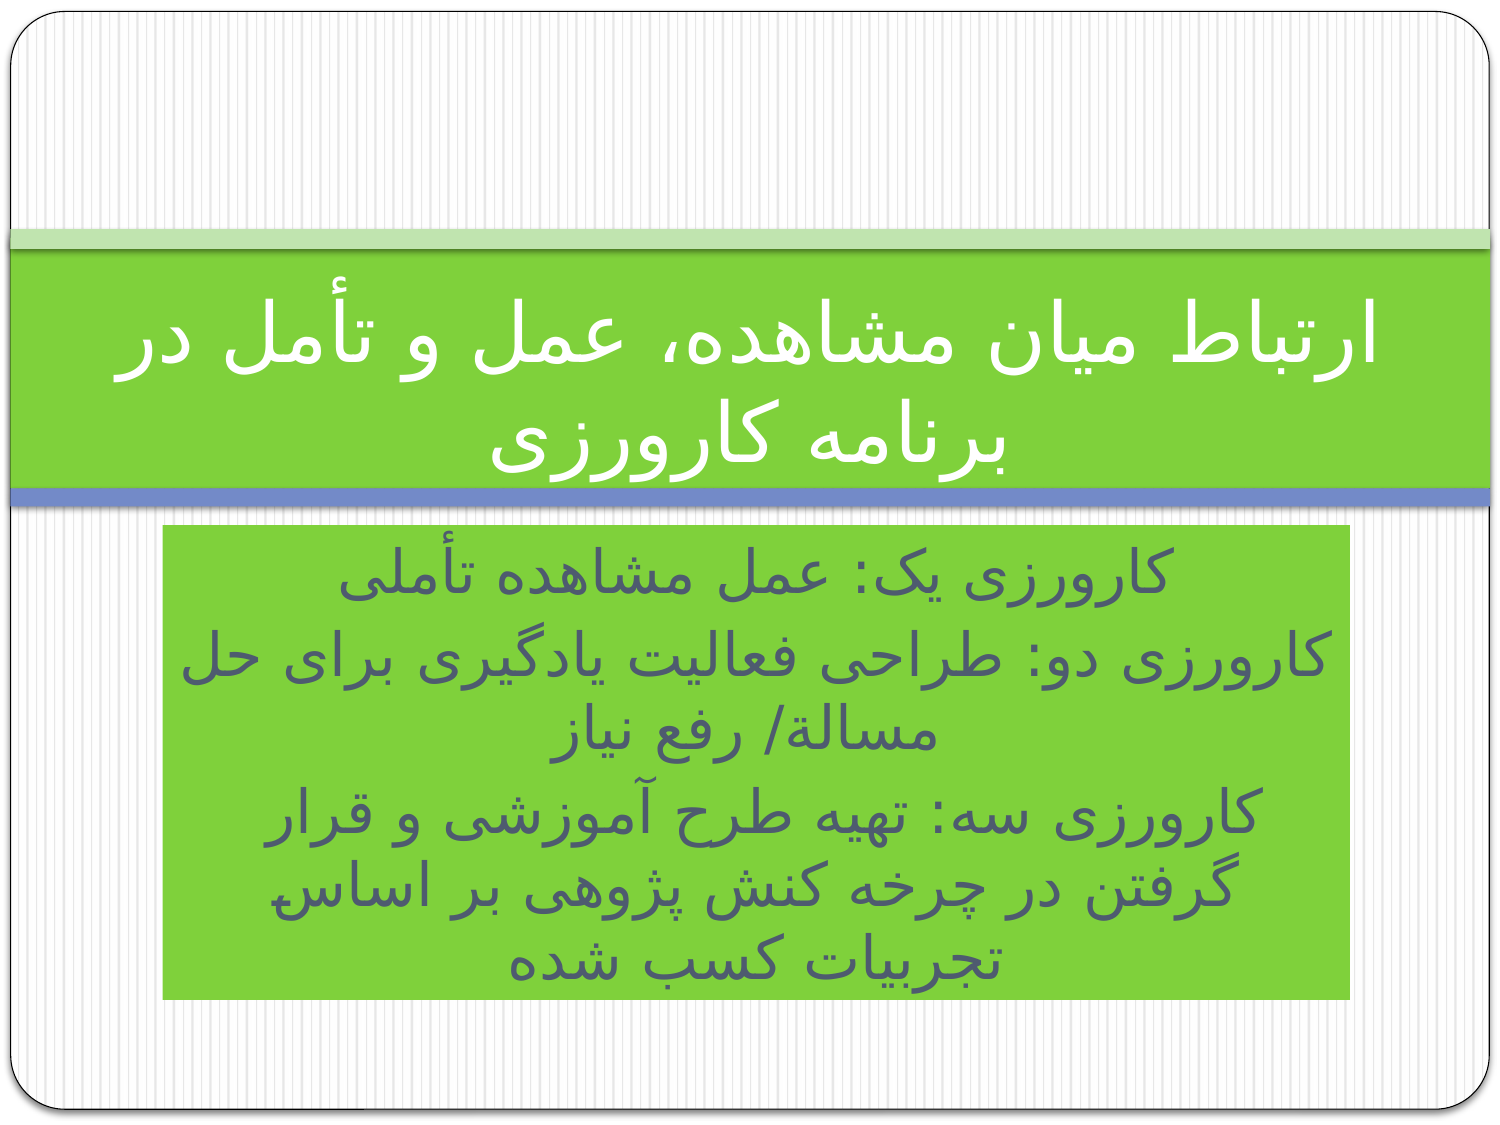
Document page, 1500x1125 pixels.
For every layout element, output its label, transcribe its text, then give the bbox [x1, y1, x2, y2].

title ارتباط میان مشاهده، عمل و تأمل در برنامه کارورزی [0, 262, 1500, 504]
subtitle کارورزی یک: عمل مشاهده تأملی کارورزی دو: طراحی فعالیت یادگیری برای حل مسالة/ رفع نیاز کارورزی سه: تهیه طرح آموزشی و قرار گرفتن در چرخه کنش پژوهی بر اساس تجربیات کسب شده [161, 524, 1351, 1001]
